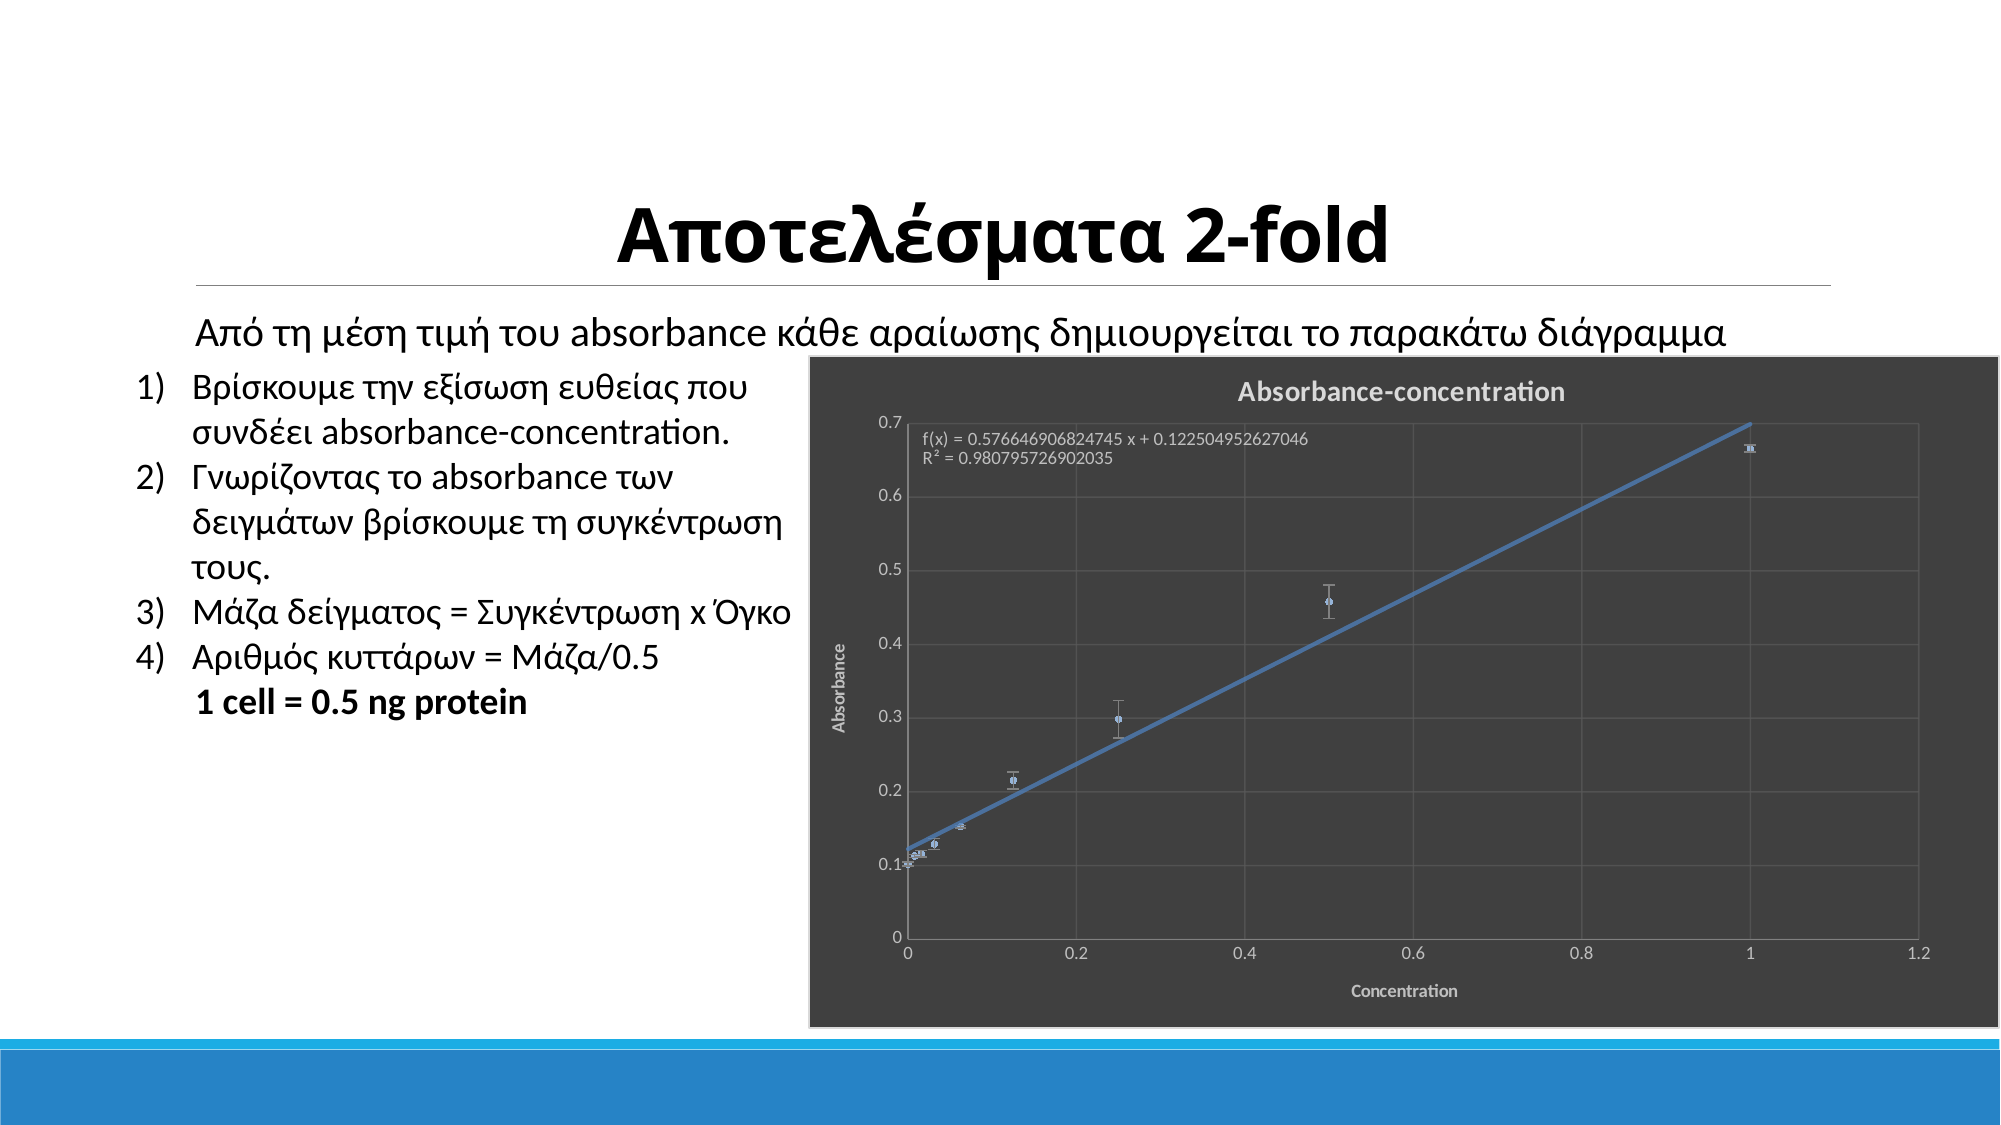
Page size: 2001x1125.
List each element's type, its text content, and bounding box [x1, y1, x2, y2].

text_box Βρίσκουμε την εξίσωση ευθείας που συνδέει absorbance-concentration. Γνωρίζοντας το absorbance των δειγμάτων βρίσκουμε τη συγκέντρωση τους. Μάζα δείγματος = Συγκέντρωση x Όγκο Αριθμός κυττάρων = Μάζα/0.5 1 cell = 0.5 ng protein [120, 355, 805, 820]
chart [807, 354, 2000, 1030]
title Αποτελέσματα 2-fold [180, 47, 1830, 285]
list Από τη μέση τιμή του absorbance κάθε αραίωσης δημιουργείται το παρακάτω διάγραμμα [180, 302, 1830, 355]
